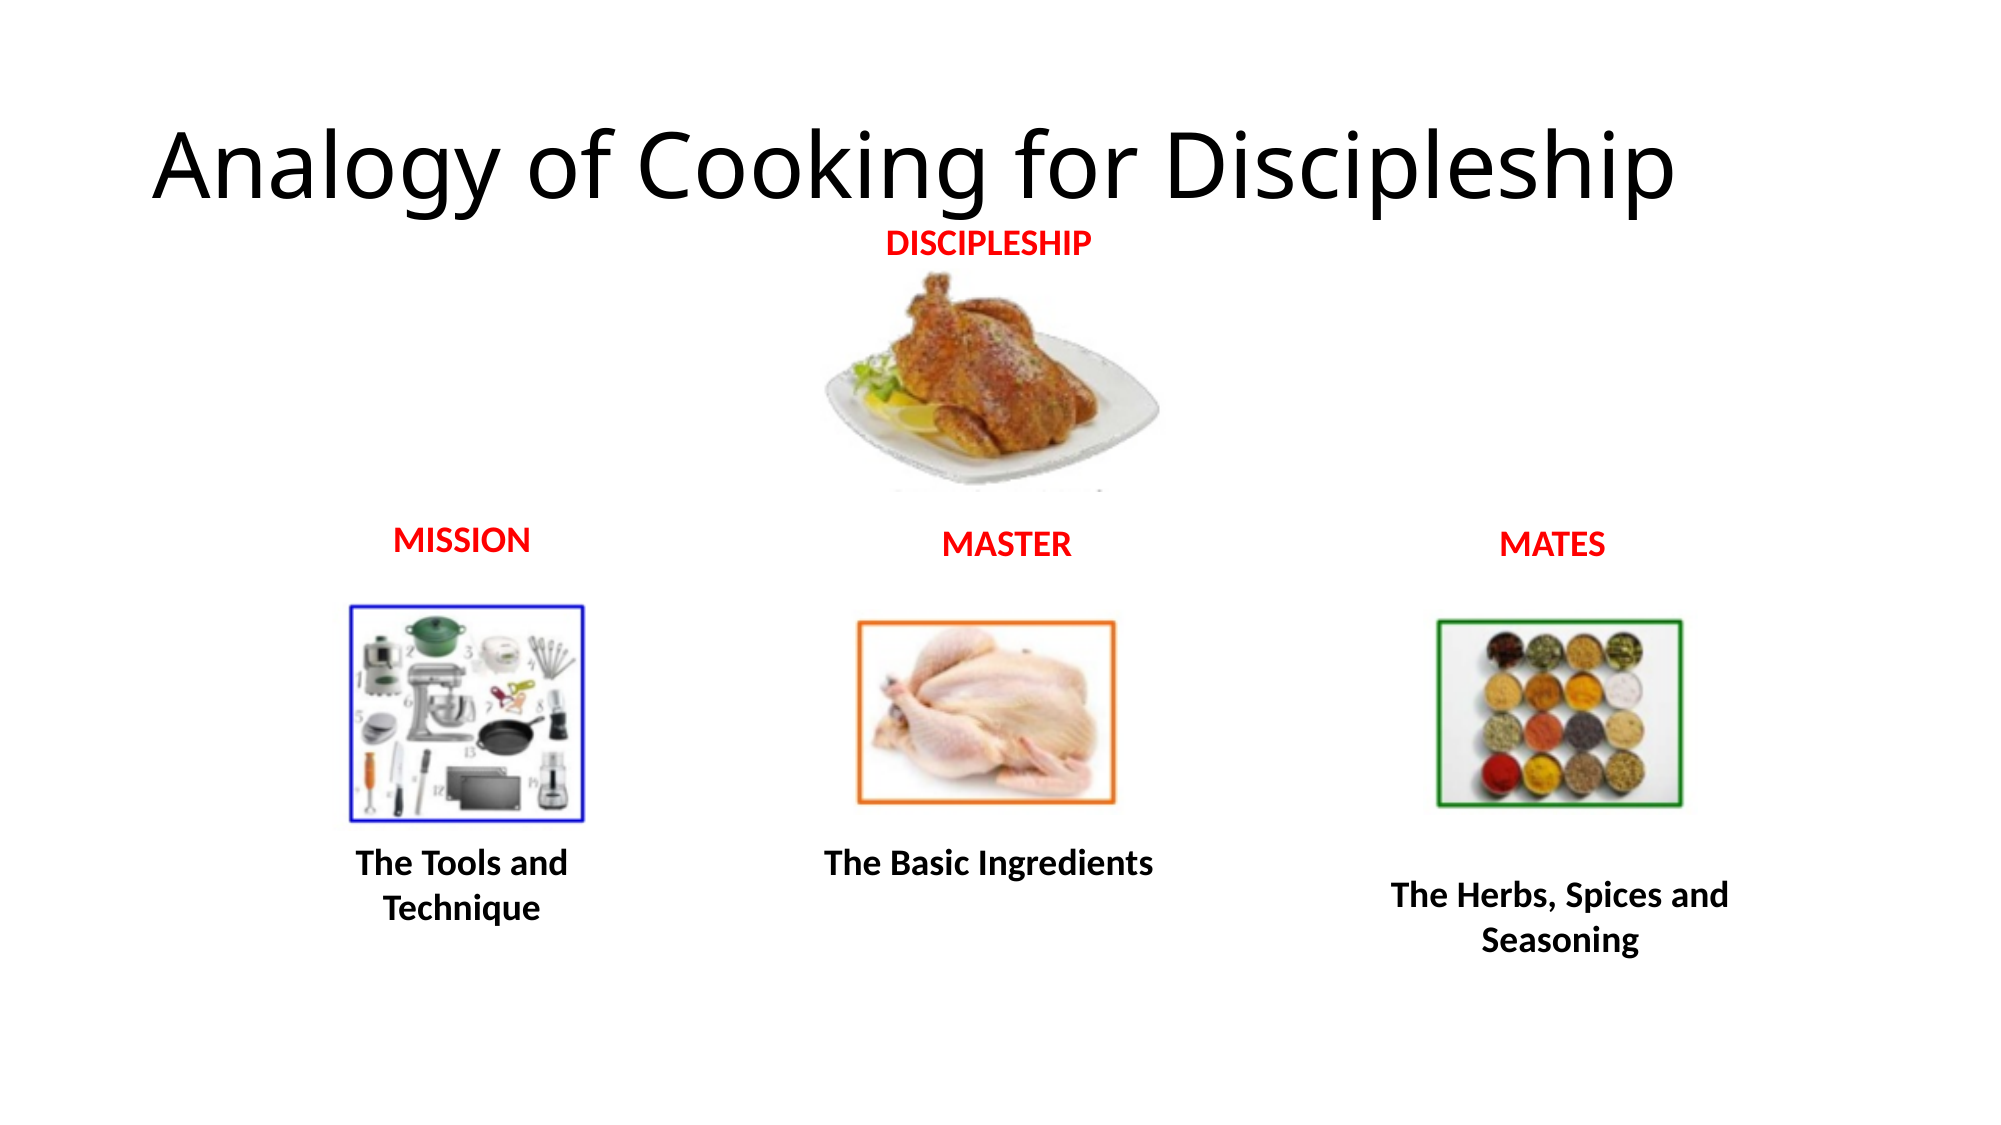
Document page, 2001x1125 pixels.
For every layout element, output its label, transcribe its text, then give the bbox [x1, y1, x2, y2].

title Analogy of Cooking for Discipleship [137, 59, 1863, 278]
text_box MISSION [268, 507, 656, 567]
text_box The Basic Ingredients [795, 830, 1183, 890]
picture [332, 594, 592, 831]
picture [844, 609, 1134, 815]
picture [1423, 609, 1698, 815]
text_box MATES [1358, 511, 1747, 572]
text_box MASTER [813, 511, 1201, 572]
picture [813, 249, 1166, 492]
text_box The Herbs, Spices and Seasoning [1366, 862, 1755, 967]
text_box DISCIPLESHIP [795, 210, 1183, 271]
text_box The Tools and Technique [268, 830, 656, 935]
